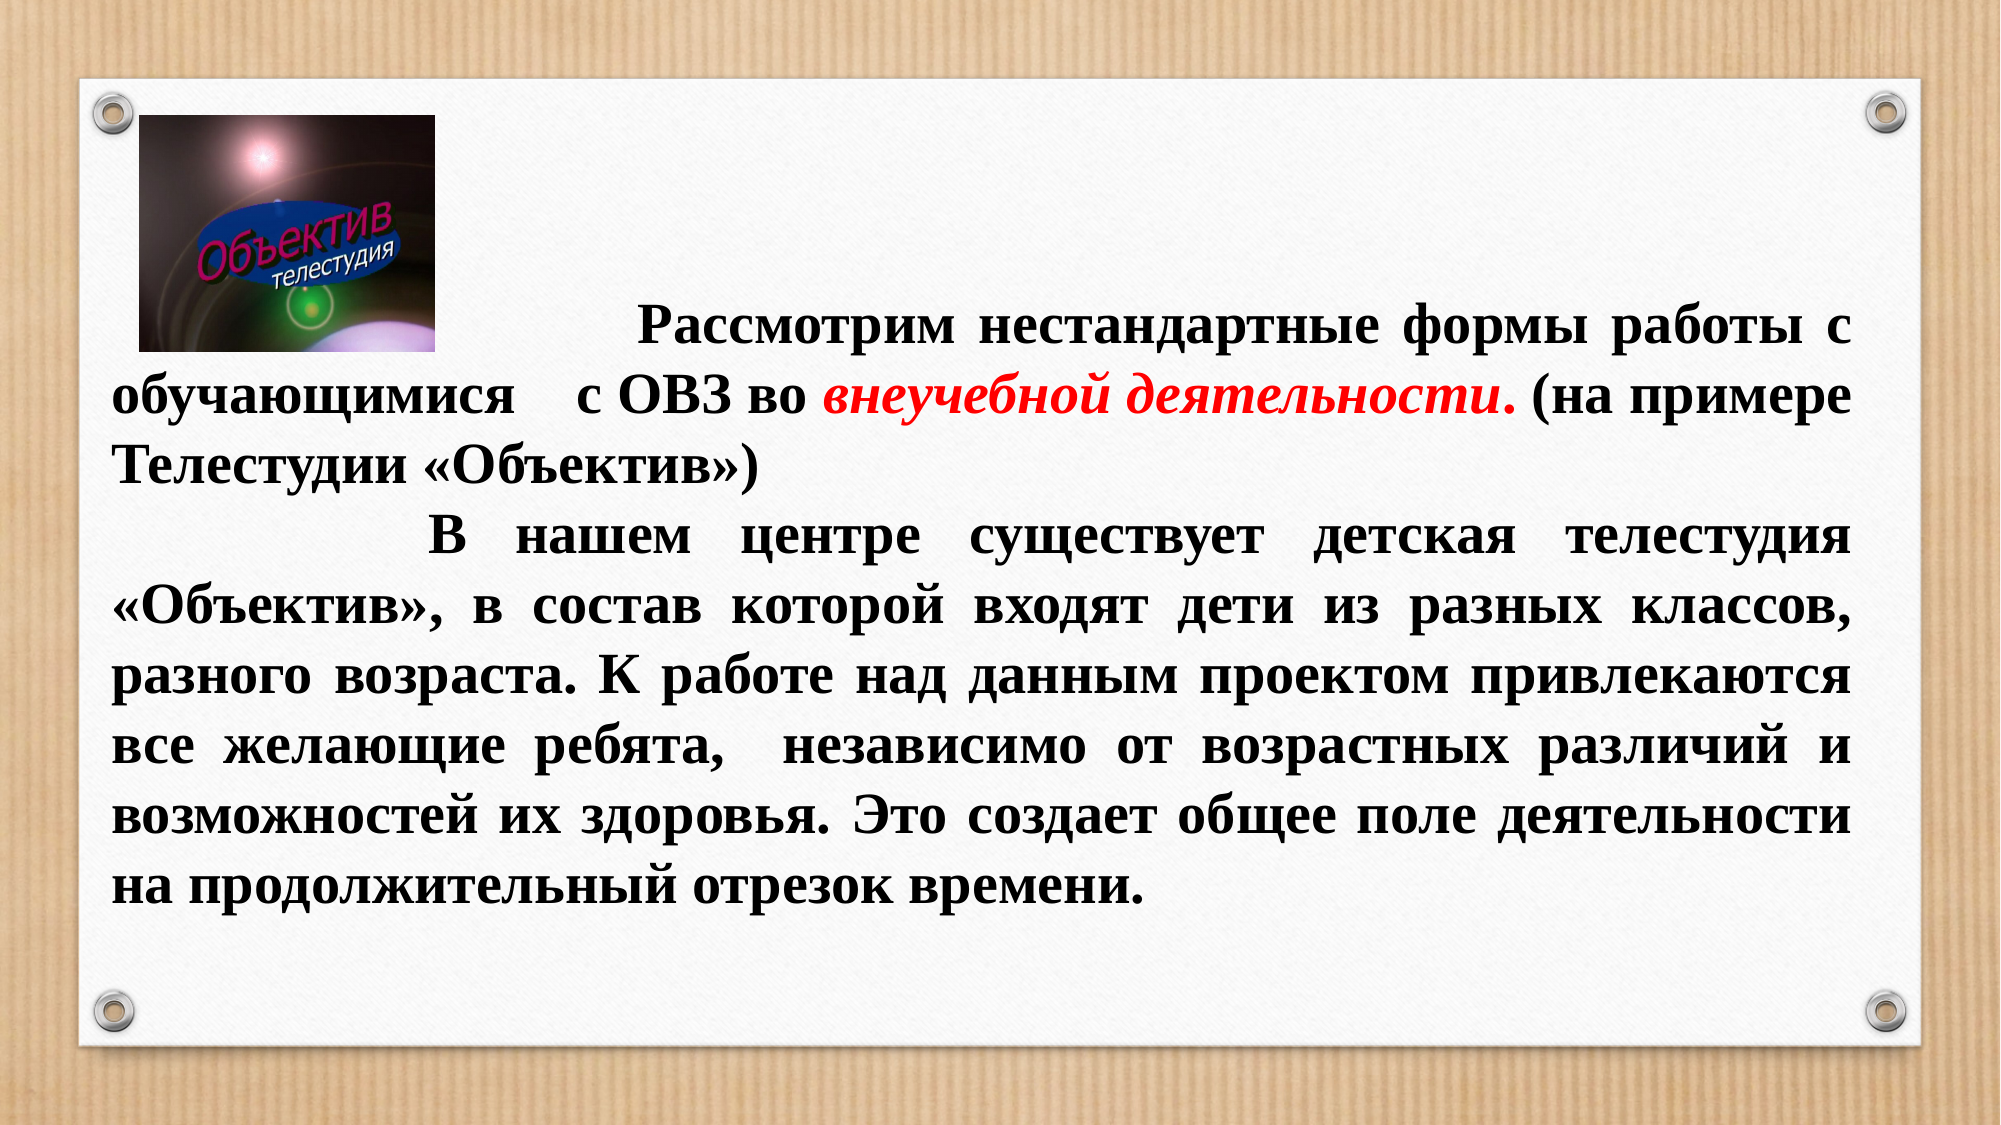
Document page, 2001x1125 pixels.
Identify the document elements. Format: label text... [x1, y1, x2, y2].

picture [0, 0, 2001, 1125]
text_box Рассмотрим нестандартные формы работы с обучающимися с ОВЗ во внеучебной деятельности. (на примере Телестудии «Объектив») В нашем центре существует детская телестудия «Объектив», в состав которой входят дети из разных классов, разного возраста. К работе над данным проектом привлекаются все желающие ребята, независимо от возрастных различий и возможностей их здоровья. Это создает общее поле деятельности на продолжительный отрезок времени. [96, 137, 1868, 923]
